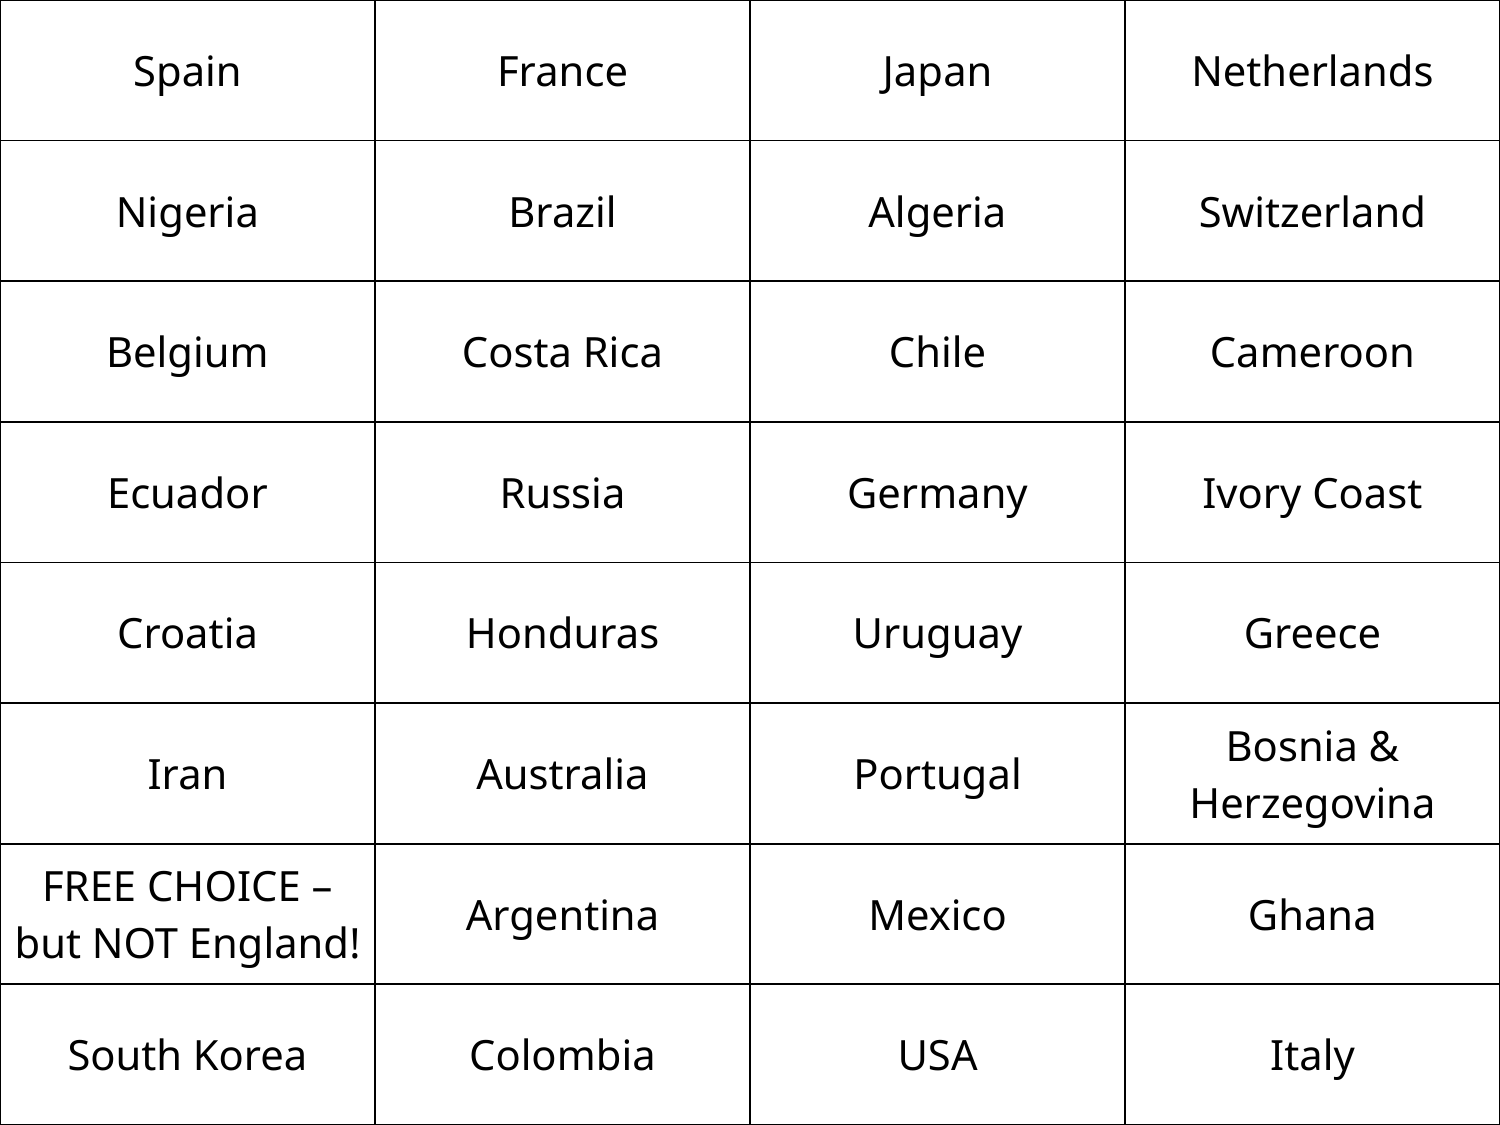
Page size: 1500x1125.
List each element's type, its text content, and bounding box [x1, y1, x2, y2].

table_cell Iran [1, 704, 374, 843]
table_cell Honduras [376, 563, 749, 702]
table_cell Germany [751, 423, 1124, 562]
table_cell Russia [376, 423, 749, 562]
table_cell Mexico [751, 845, 1124, 983]
table_cell Brazil [376, 141, 749, 280]
table_cell Australia [376, 704, 749, 843]
table_cell South Korea [1, 985, 374, 1124]
table_cell Ivory Coast [1126, 423, 1499, 562]
table_cell Switzerland [1126, 141, 1499, 280]
table_cell Ecuador [1, 423, 374, 562]
table_cell Portugal [751, 704, 1124, 843]
table_cell Cameroon [1126, 282, 1499, 421]
table_header France [376, 1, 749, 140]
table_cell Argentina [376, 845, 749, 983]
table_cell Greece [1126, 563, 1499, 702]
table_cell Chile [751, 282, 1124, 421]
table_cell Belgium [1, 282, 374, 421]
table_cell Nigeria [1, 141, 374, 280]
table_header Spain [1, 1, 374, 140]
table_cell Italy [1126, 985, 1499, 1124]
table_cell Algeria [751, 141, 1124, 280]
table_cell FREE CHOICE – but NOT England! [1, 845, 374, 983]
table_cell Croatia [1, 563, 374, 702]
table_cell Colombia [376, 985, 749, 1124]
table_header Netherlands [1126, 1, 1499, 140]
table_cell Costa Rica [376, 282, 749, 421]
table_cell Uruguay [751, 563, 1124, 702]
table_cell USA [751, 985, 1124, 1124]
table_cell Bosnia & Herzegovina [1126, 704, 1499, 843]
table_header Japan [751, 1, 1124, 140]
table_cell Ghana [1126, 845, 1499, 983]
